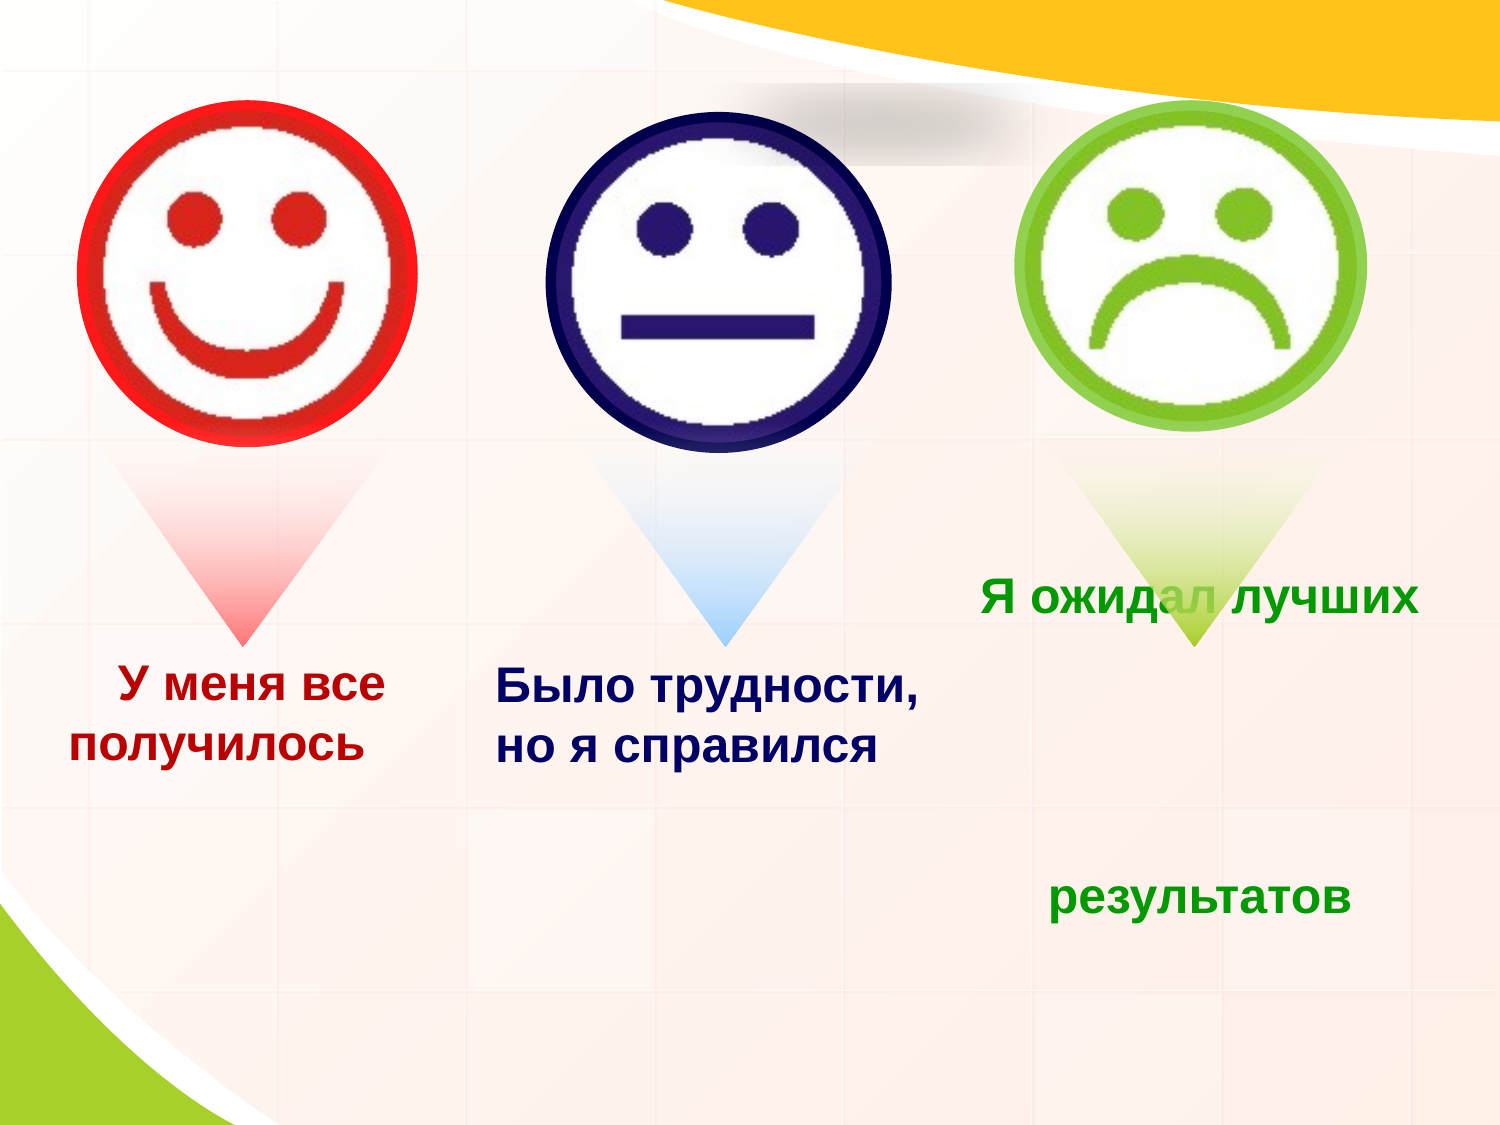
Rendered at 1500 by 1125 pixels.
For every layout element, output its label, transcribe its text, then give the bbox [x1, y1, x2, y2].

picture [81, 105, 413, 443]
text_box Было трудности, но я справился [480, 644, 973, 840]
text_box [1040, 435, 1347, 647]
picture [550, 116, 887, 449]
text_box У меня все получилось [46, 642, 457, 838]
text_box [587, 456, 863, 647]
picture [1019, 105, 1363, 427]
text_box [102, 451, 386, 647]
text_box Я ожидал лучших результатов [960, 555, 1453, 931]
